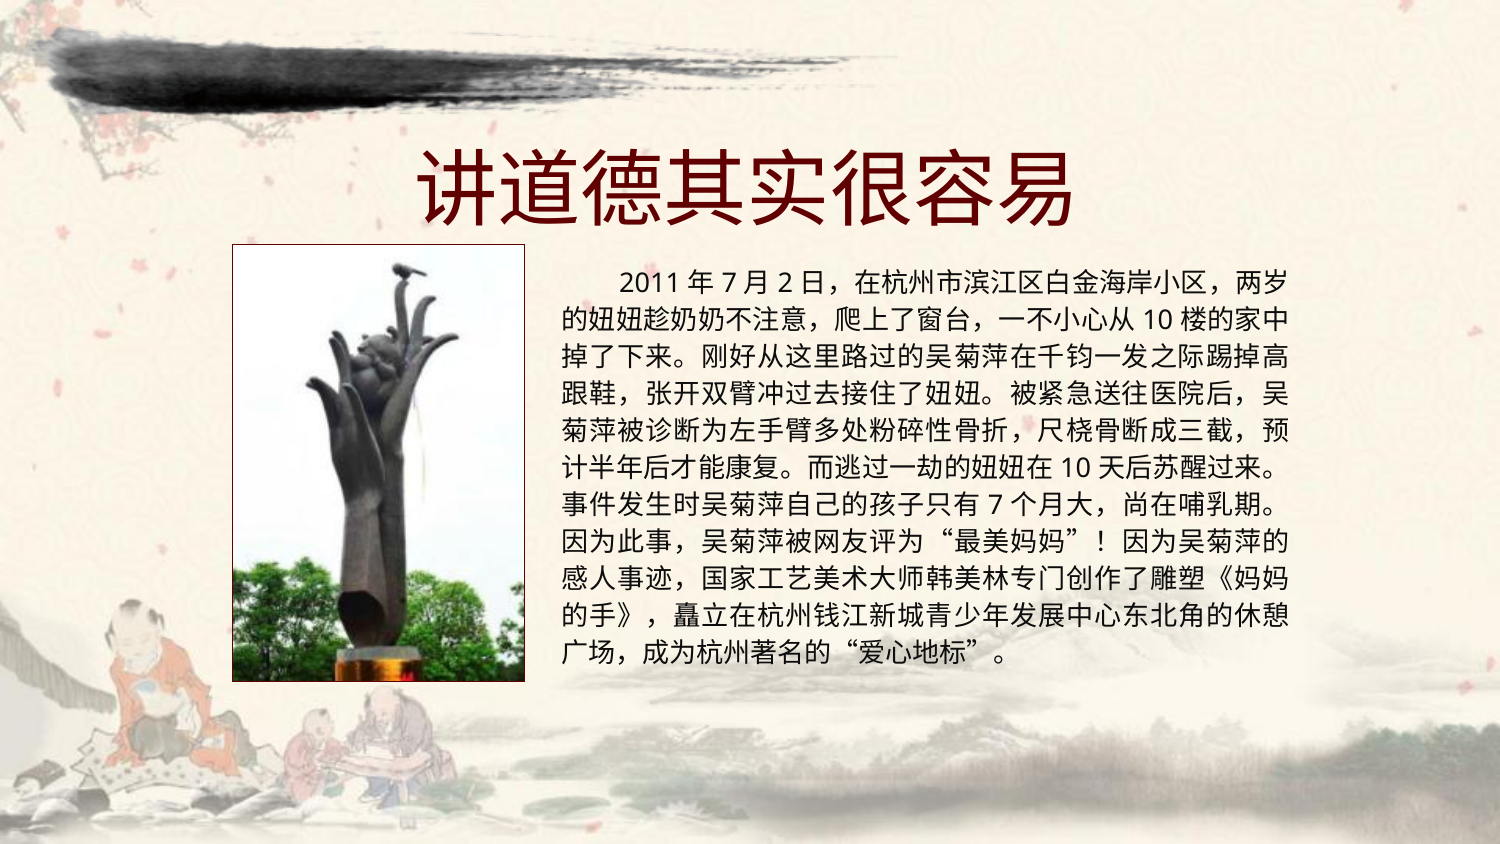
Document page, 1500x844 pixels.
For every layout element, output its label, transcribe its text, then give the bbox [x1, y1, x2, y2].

picture [0, 0, 1500, 844]
text_box 2011年7月2日，在杭州市滨江区白金海岸小区，两岁的妞妞趁奶奶不注意，爬上了窗台，一不小心从10楼的家中掉了下来。刚好从这里路过的吴菊萍在千钧一发之际踢掉高跟鞋，张开双臂冲过去接住了妞妞。被紧急送往医院后，吴菊萍被诊断为左手臂多处粉碎性骨折，尺桡骨断成三截，预计半年后才能康复。而逃过一劫的妞妞在10天后苏醒过来。事件发生时吴菊萍自己的孩子只有7个月大，尚在哺乳期。因为此事，吴菊萍被网友评为“最美妈妈”！因为吴菊萍的感人事迹，国家工艺美术大师韩美林专门创作了雕塑《妈妈的手》，矗立在杭州钱江新城青少年发展中心东北角的休憩广场，成为杭州著名的“爱心地标”。 [546, 253, 1304, 676]
text_box 讲道德其实很容易 [399, 129, 1114, 244]
